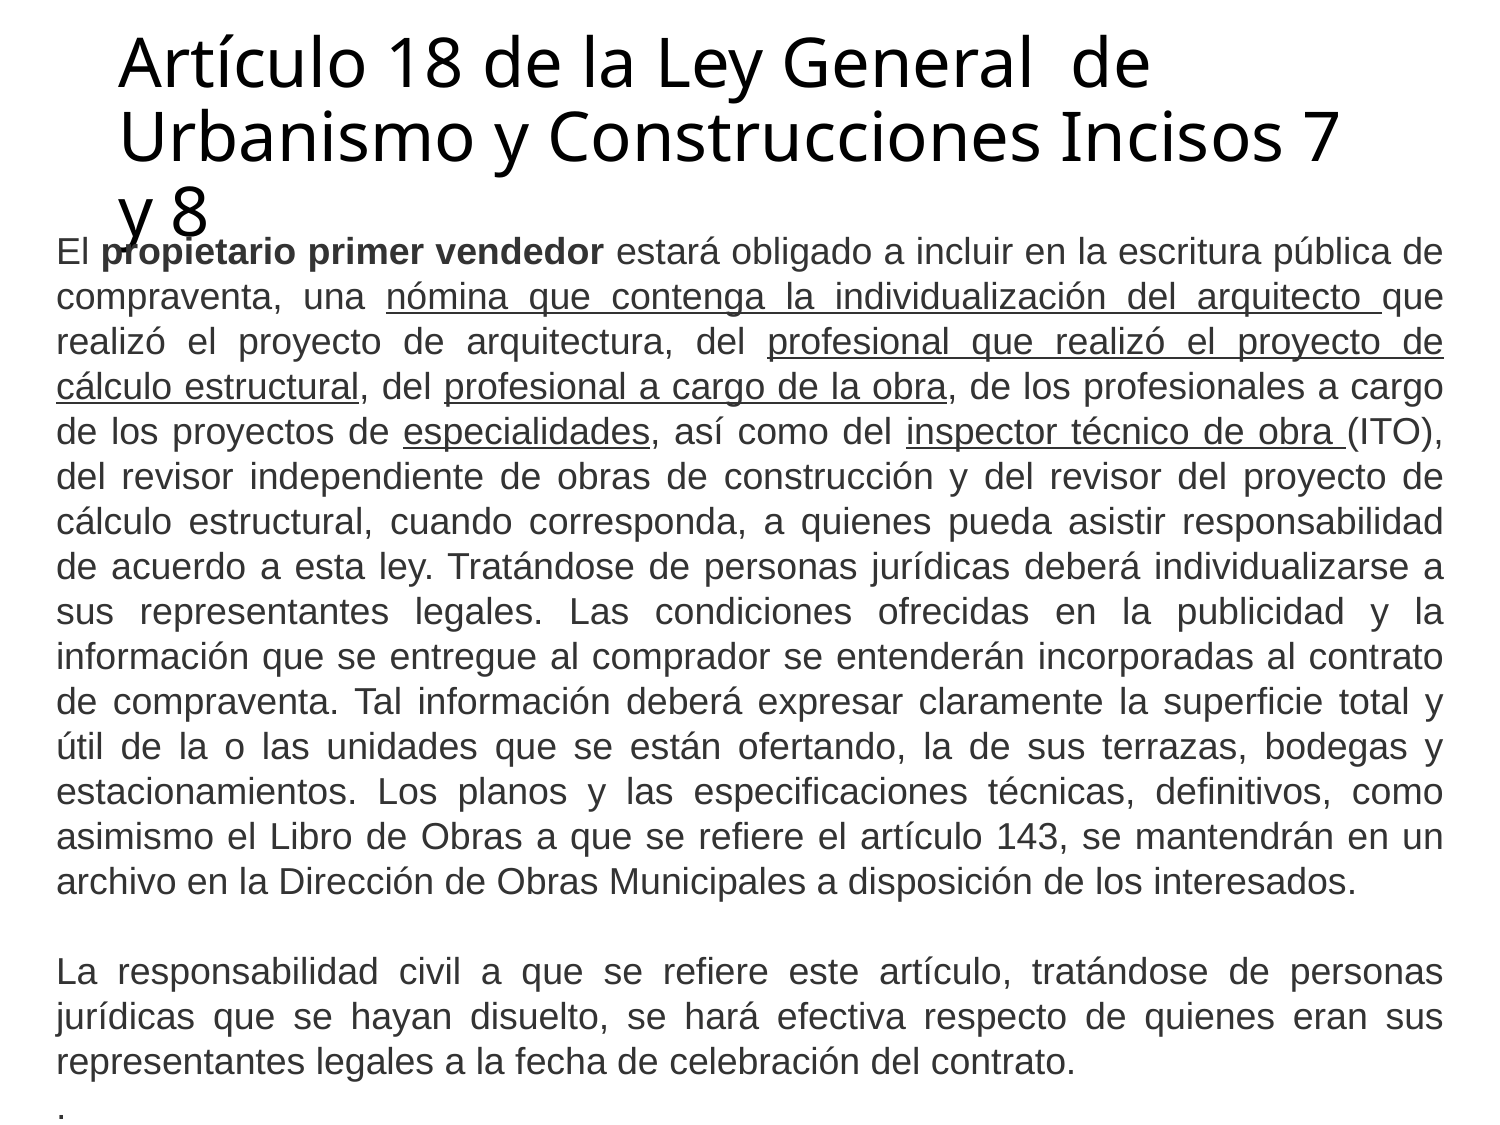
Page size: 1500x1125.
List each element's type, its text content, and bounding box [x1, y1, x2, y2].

text_box El propietario primer vendedor estará obligado a incluir en la escritura pública de compraventa, una nómina que contenga la individualización del arquitecto que realizó el proyecto de arquitectura, del profesional que realizó el proyecto de cálculo estructural, del profesional a cargo de la obra, de los profesionales a cargo de los proyectos de especialidades, así como del inspector técnico de obra (ITO), del revisor independiente de obras de construcción y del revisor del proyecto de cálculo estructural, cuando corresponda, a quienes pueda asistir responsabilidad de acuerdo a esta ley. Tratándose de personas jurídicas deberá individualizarse a sus representantes legales. Las condiciones ofrecidas en la publicidad y la información que se entregue al comprador se entenderán incorporadas al contrato de compraventa. Tal información deberá expresar claramente la superficie total y útil de la o las unidades que se están ofertando, la de sus terrazas, bodegas y estacionamientos. Los planos y las especificaciones técnicas, definitivos, como asimismo el Libro de Obras a que se refiere el artículo 143, se mantendrán en un archivo en la Dirección de Obras Municipales a disposición de los interesados. La responsabilidad civil a que se refiere este artículo, tratándose de personas jurídicas que se hayan disuelto, se hará efectiva respecto de quienes eran sus representantes legales a la fecha de celebración del contrato. . [41, 219, 1459, 1125]
title Artículo 18 de la Ley General de Urbanismo y Construcciones Incisos 7 y 8 [103, 30, 1397, 219]
